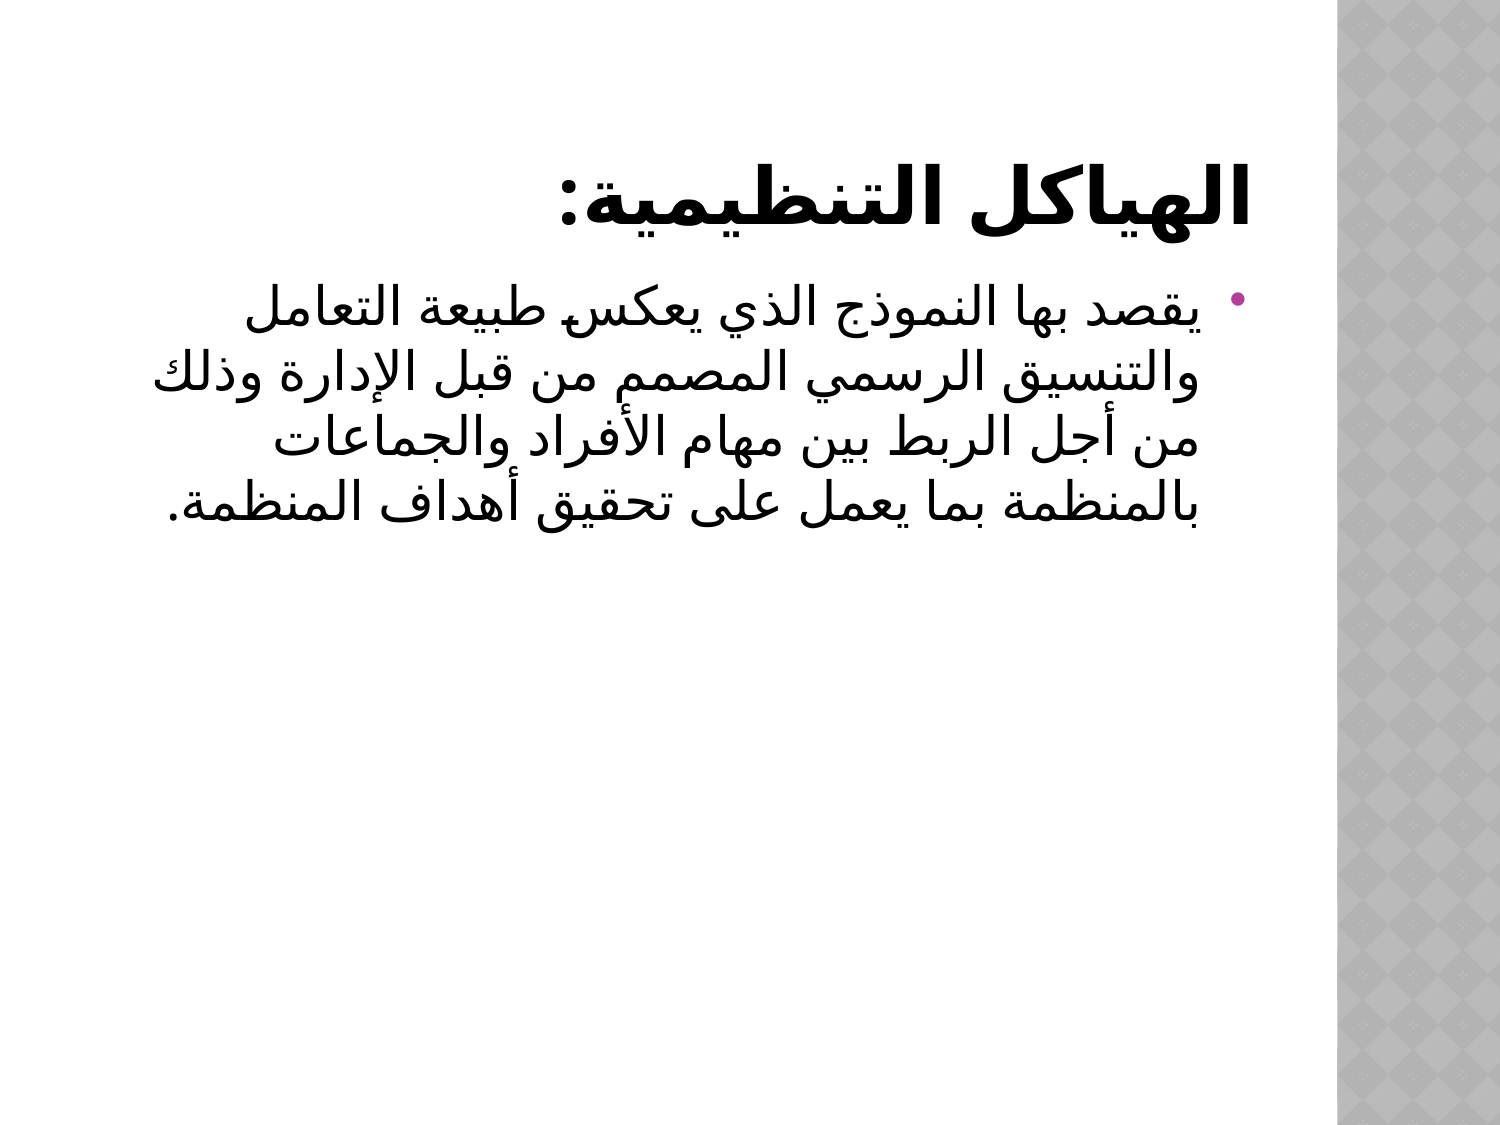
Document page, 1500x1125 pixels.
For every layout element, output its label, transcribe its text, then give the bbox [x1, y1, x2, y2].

list يقصد بها النموذج الذي يعكس طبيعة التعامل والتنسيق الرسمي المصمم من قبل الإدارة وذلك من أجل الربط بين مهام الأفراد والجماعات بالمنظمة بما يعمل على تحقيق أهداف المنظمة. [75, 264, 1263, 1059]
title الهياكل التنظيمية: [75, 52, 1263, 240]
